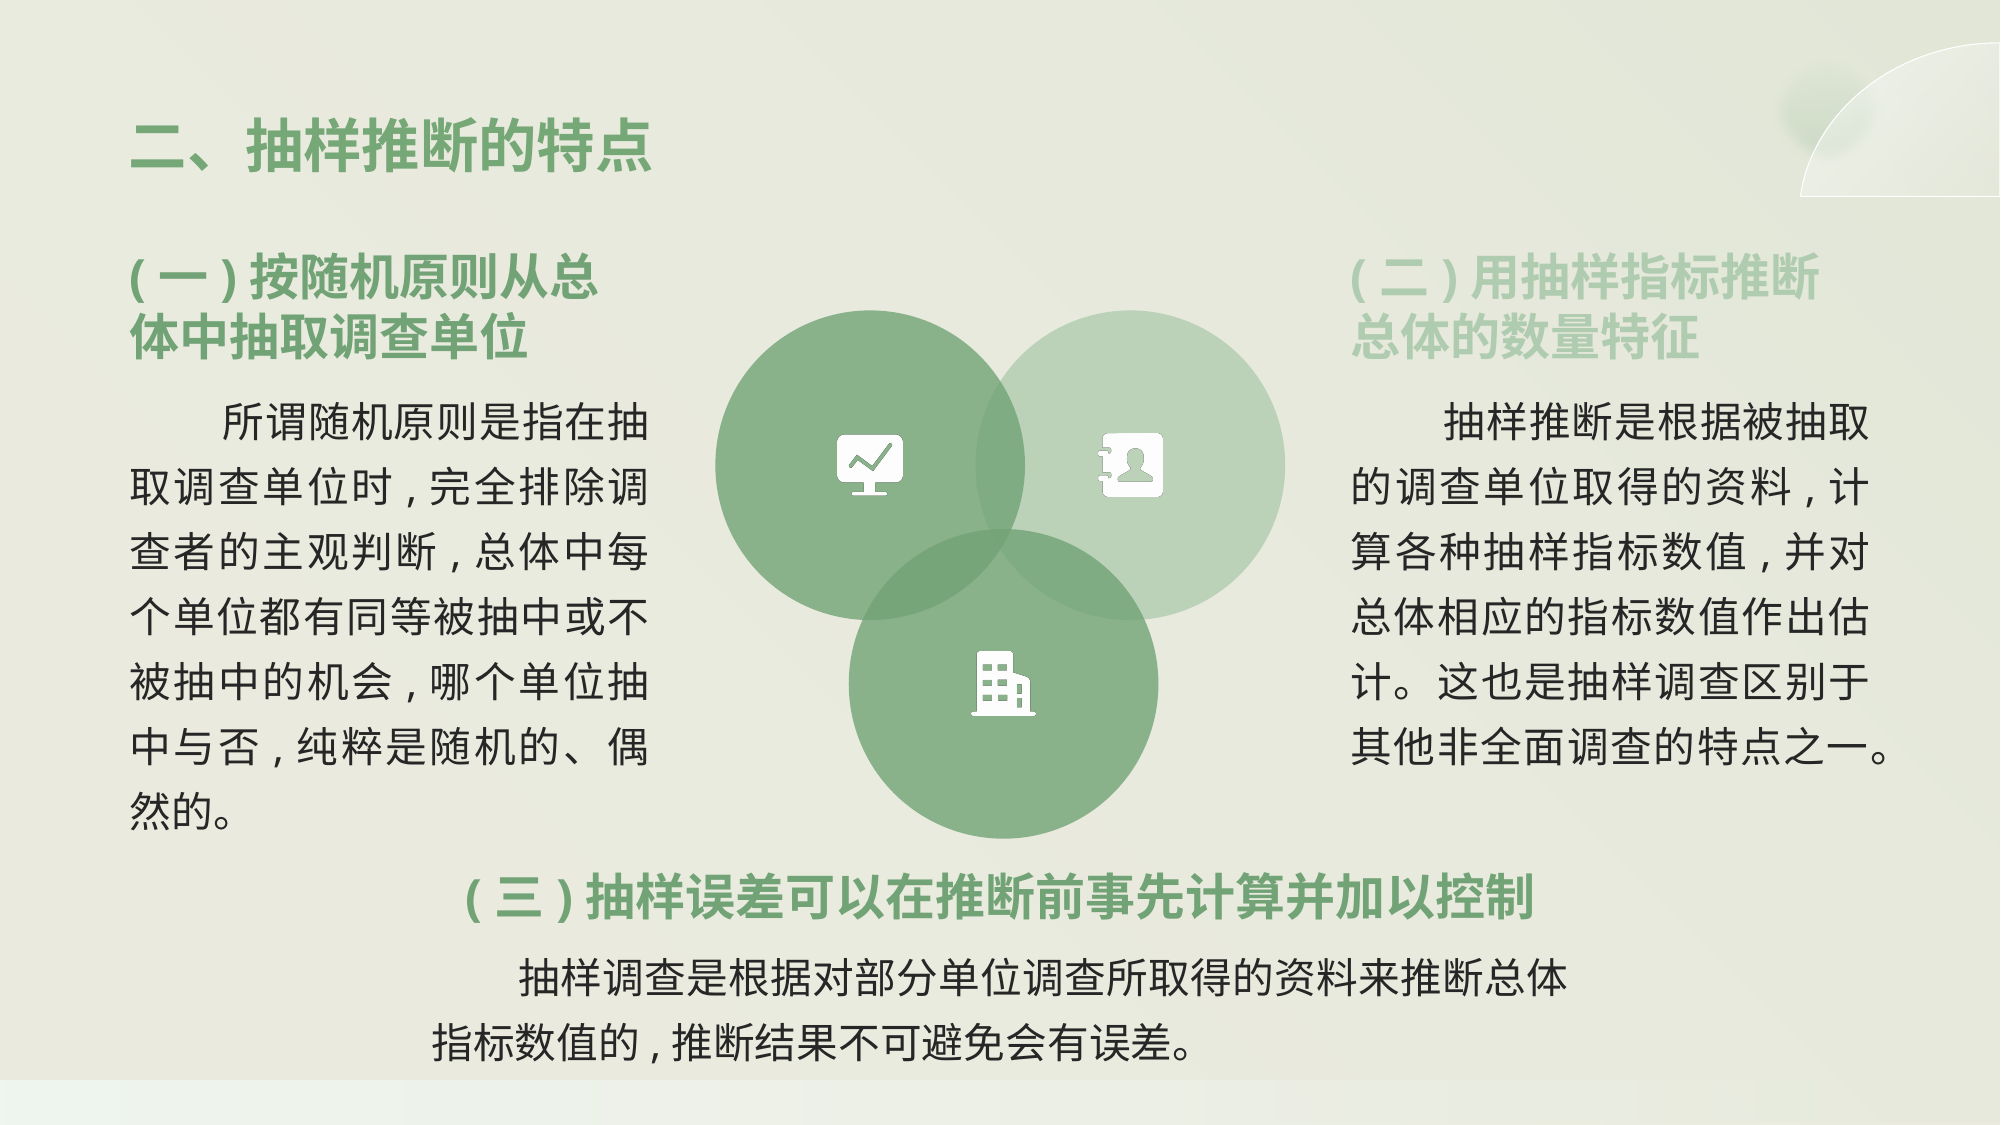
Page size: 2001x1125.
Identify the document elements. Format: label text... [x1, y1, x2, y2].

picture [837, 432, 903, 498]
text_box (三)抽样误差可以在推断前事先计算并加以控制 [431, 864, 1569, 926]
text_box 抽样推断是根据被抽取的调查单位取得的资料,计算各种抽样指标数值,并对总体相应的指标数值作出估计。这也是抽样调查区别于其他非全面调查的特点之一。 [1350, 380, 1871, 669]
text_box 二、抽样推断的特点 [114, 73, 883, 224]
text_box [1001, 309, 1287, 621]
text_box 抽样调查是根据对部分单位调查所取得的资料来推断总体指标数值的,推断结果不可避免会有误差。 [431, 937, 1569, 1064]
text_box [714, 309, 1027, 621]
picture [971, 651, 1036, 716]
text_box (一)按随机原则从总体中抽取调查单位 [129, 305, 650, 366]
text_box [847, 527, 1160, 840]
text_box 所谓随机原则是指在抽取调查单位时,完全排除调查者的主观判断,总体中每个单位都有同等被抽中或不被抽中的机会,哪个单位抽中与否,纯粹是随机的、偶然的。 [129, 380, 650, 669]
picture [1098, 433, 1163, 497]
text_box (二)用抽样指标推断总体的数量特征 [1350, 305, 1871, 366]
